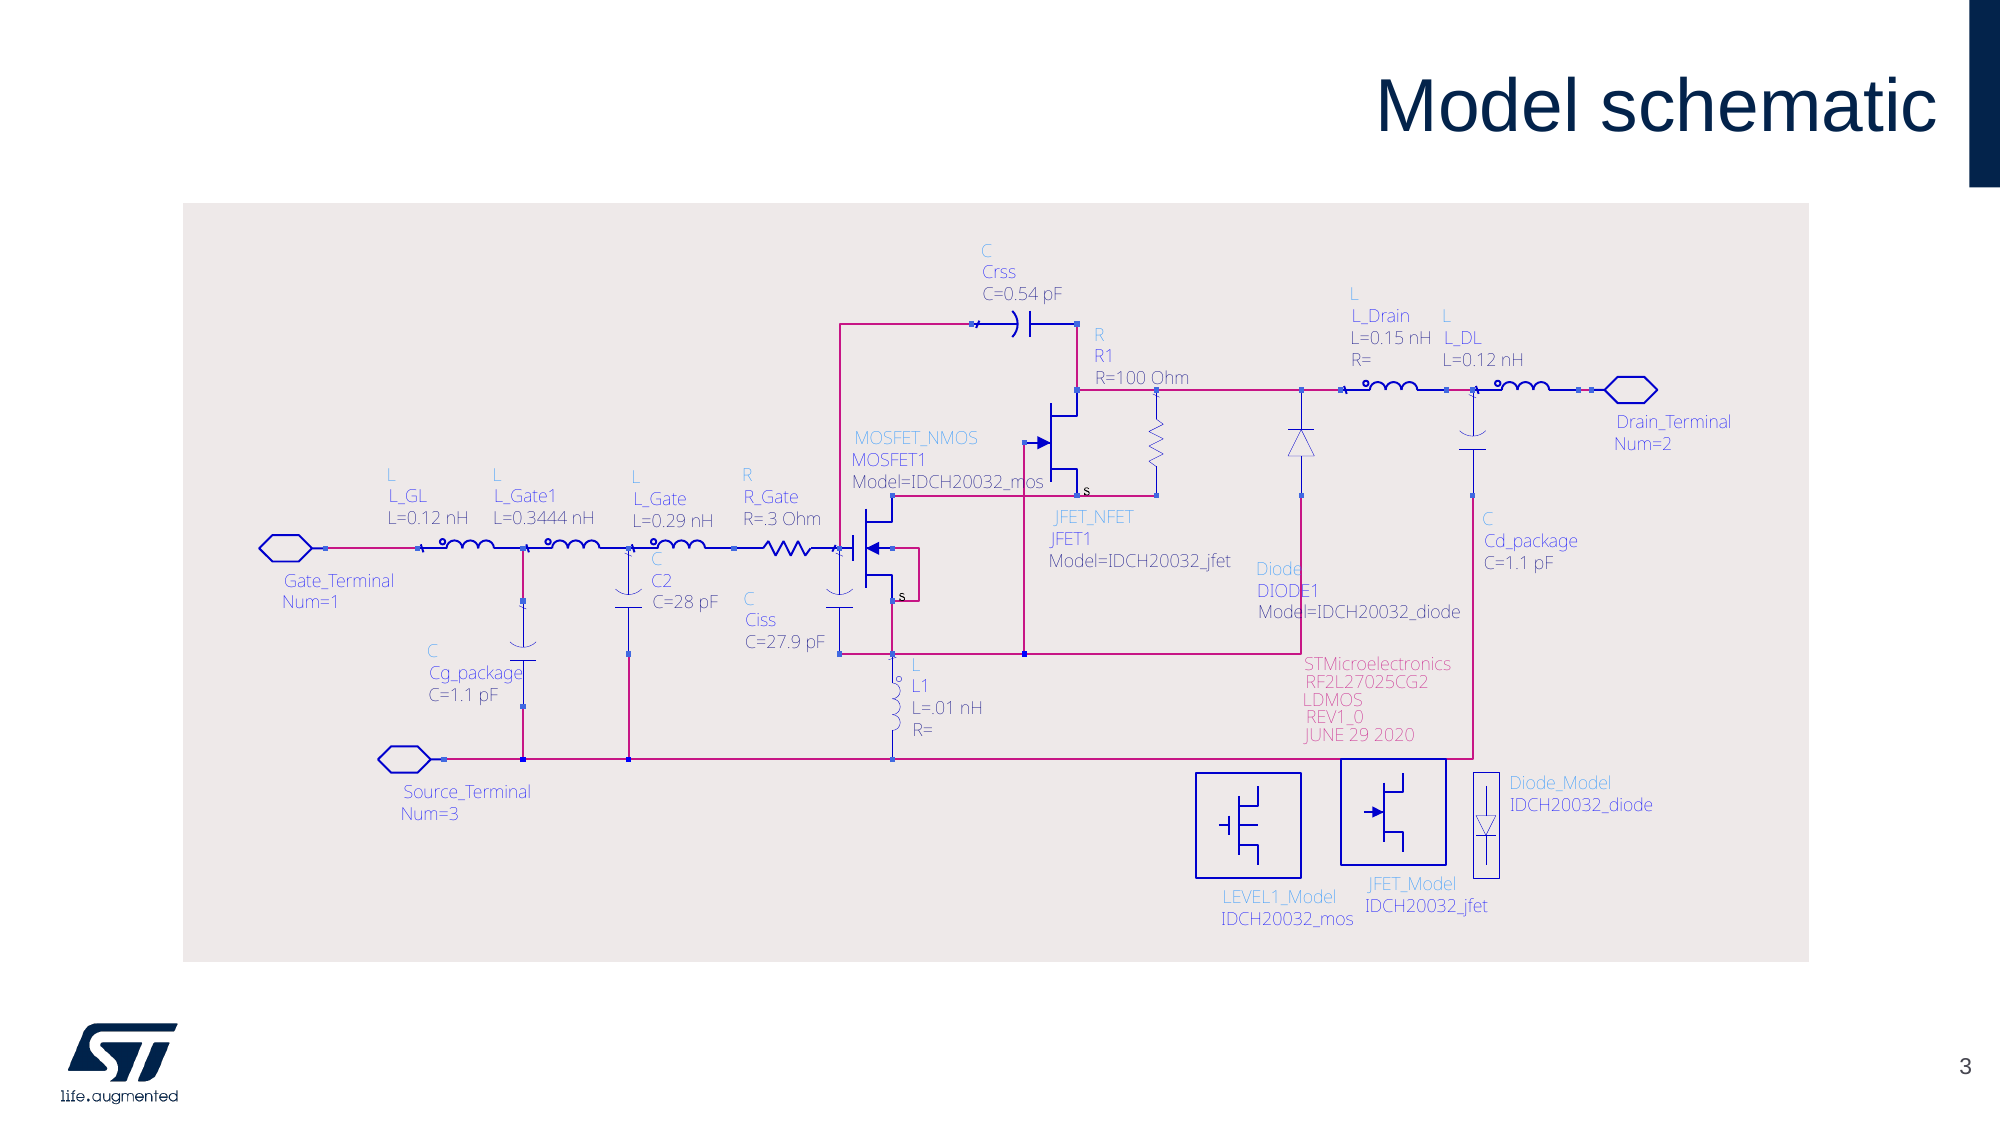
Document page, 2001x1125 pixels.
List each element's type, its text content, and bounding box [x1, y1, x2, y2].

picture [37, 999, 201, 1125]
slide_number 3 [1904, 1038, 1972, 1087]
title Model schematic [49, 0, 1954, 215]
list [182, 203, 1810, 962]
